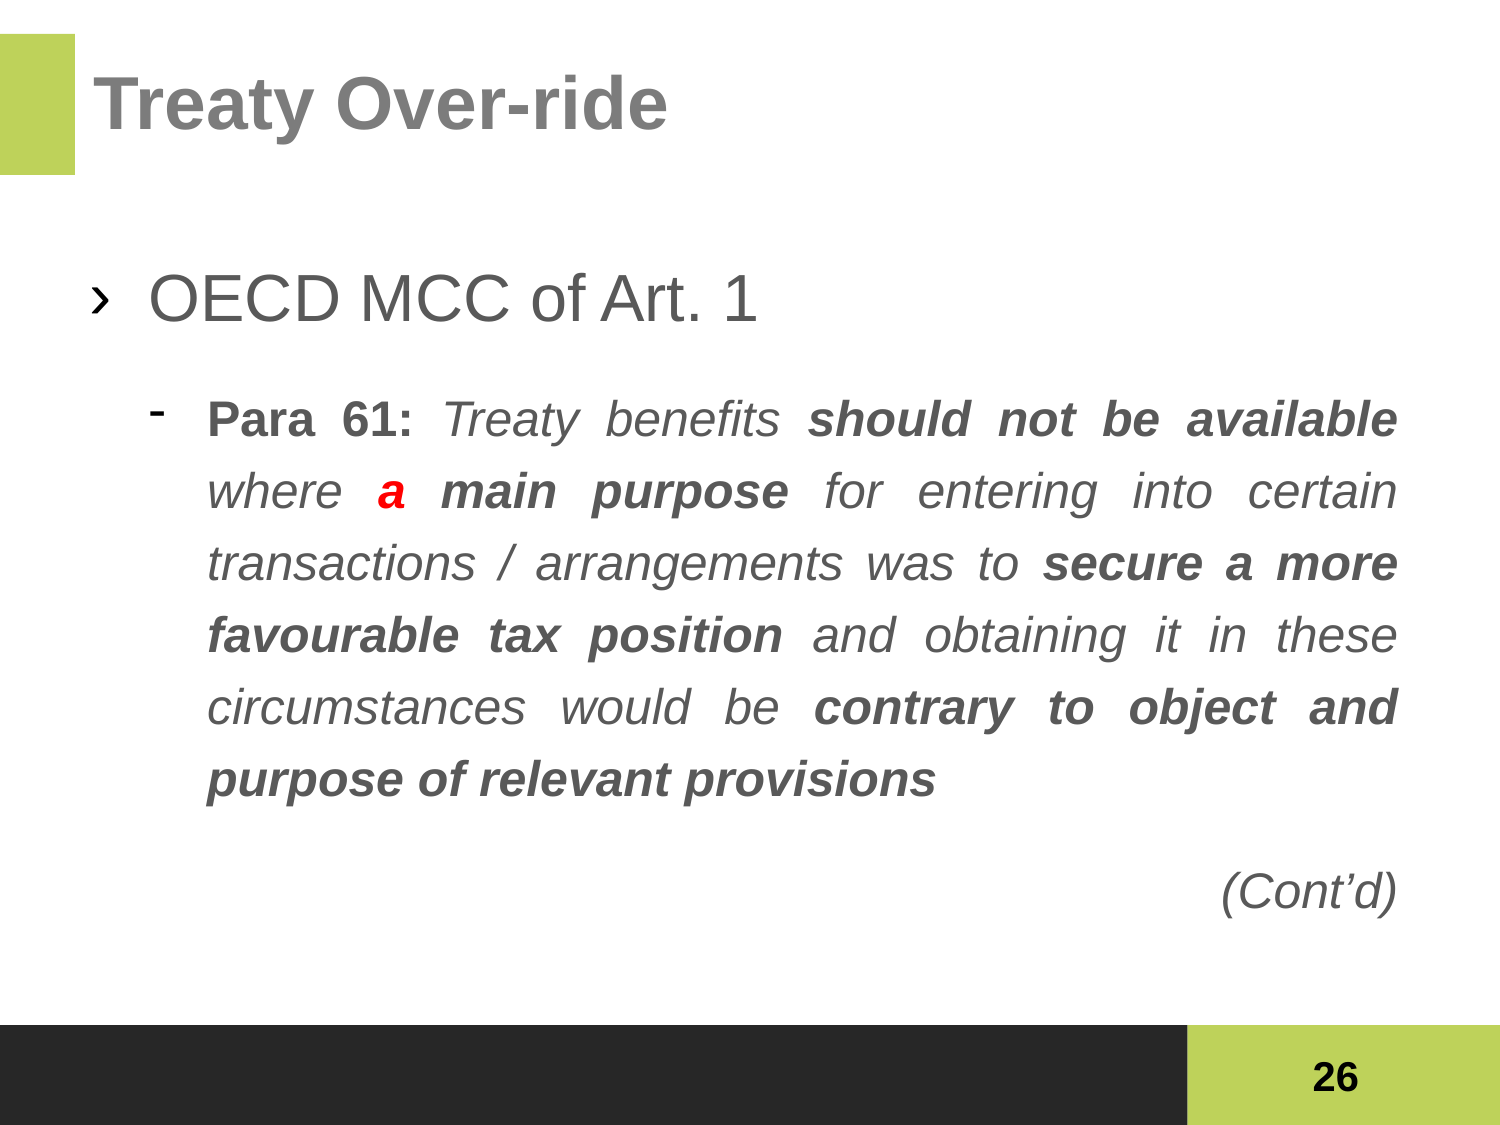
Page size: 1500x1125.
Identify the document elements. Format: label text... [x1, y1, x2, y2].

text_box OECD MCC of Art. 1 Para 61: Treaty benefits should not be available where a main purpose for entering into certain transactions / arrangements was to secure a more favourable tax position and obtaining it in these circumstances would be contrary to object and purpose of relevant provisions (Cont’d) [74, 231, 1414, 974]
title Treaty Over-ride [0, 33, 1500, 175]
